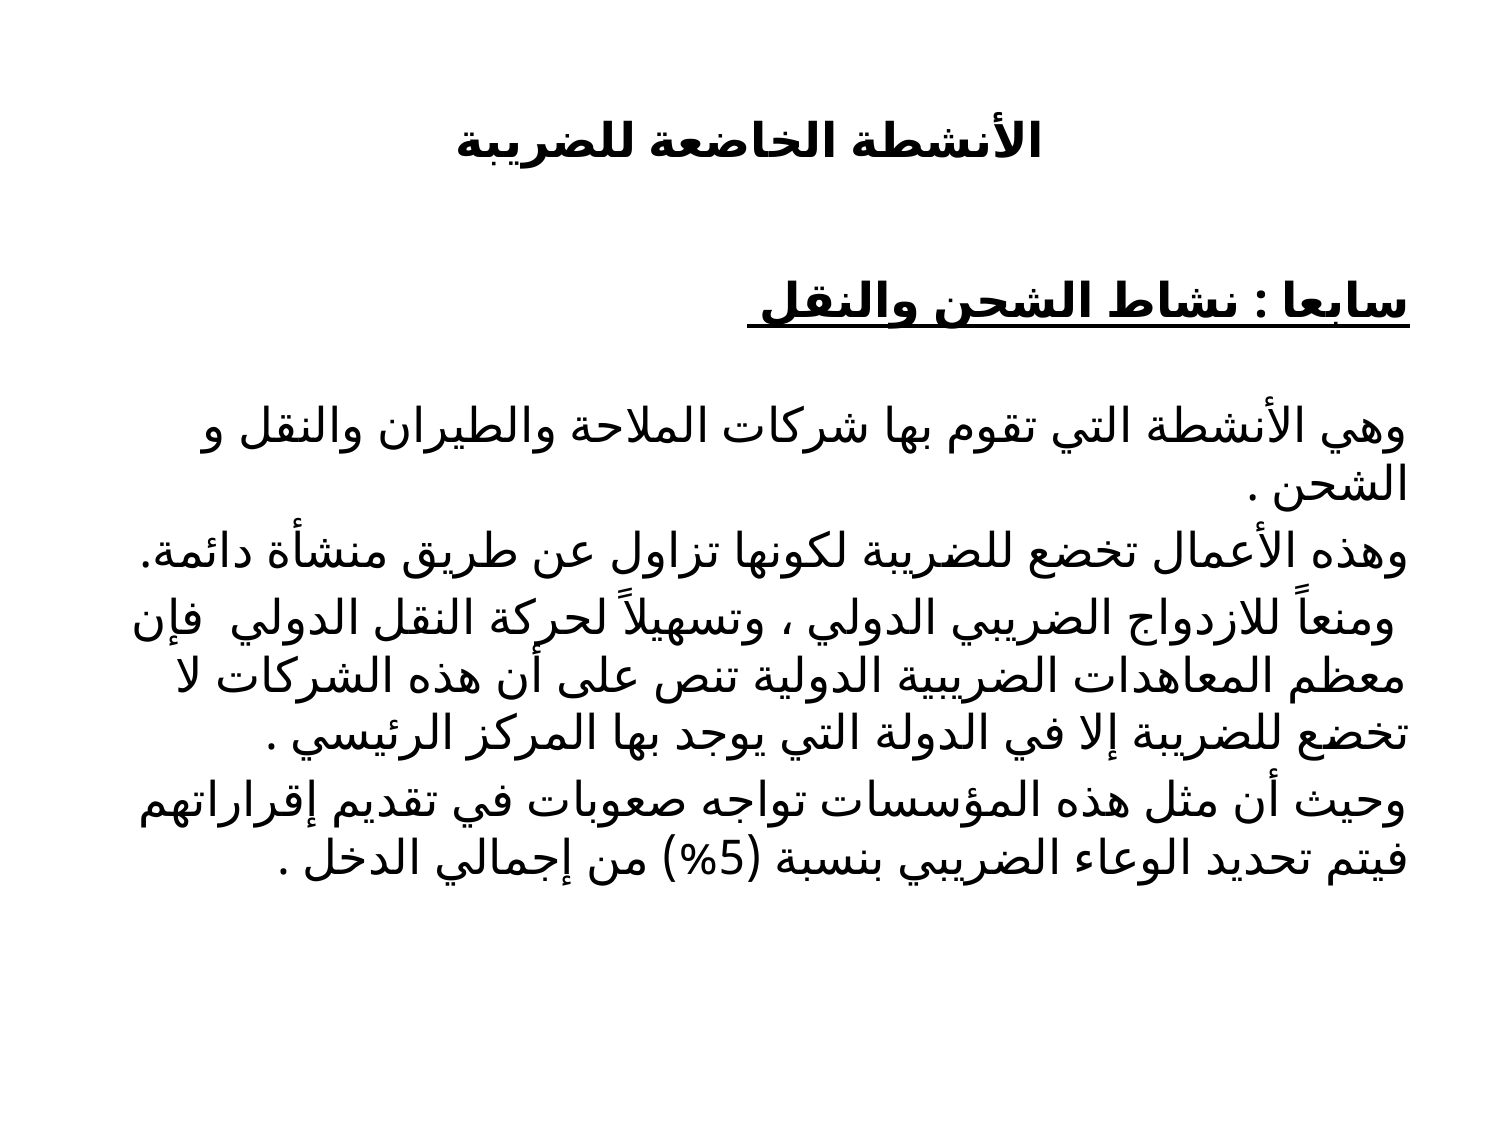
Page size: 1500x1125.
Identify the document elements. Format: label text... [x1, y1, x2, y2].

list سابعا : نشاط الشحن والنقل وهي الأنشطة التي تقوم بها شركات الملاحة والطيران والنقل و الشحن . وهذه الأعمال تخضع للضريبة لكونها تزاول عن طريق منشأة دائمة. ومنعاً للازدواج الضريبي الدولي ، وتسهيلاً لحركة النقل الدولي فإن معظم المعاهدات الضريبية الدولية تنص على أن هذه الشركات لا تخضع للضريبة إلا في الدولة التي يوجد بها المركز الرئيسي . وحيث أن مثل هذه المؤسسات تواجه صعوبات في تقديم إقراراتهم فيتم تحديد الوعاء الضريبي بنسبة (5%) من إجمالي الدخل . [75, 262, 1425, 1005]
title الأنشطة الخاضعة للضريبة [75, 45, 1425, 233]
